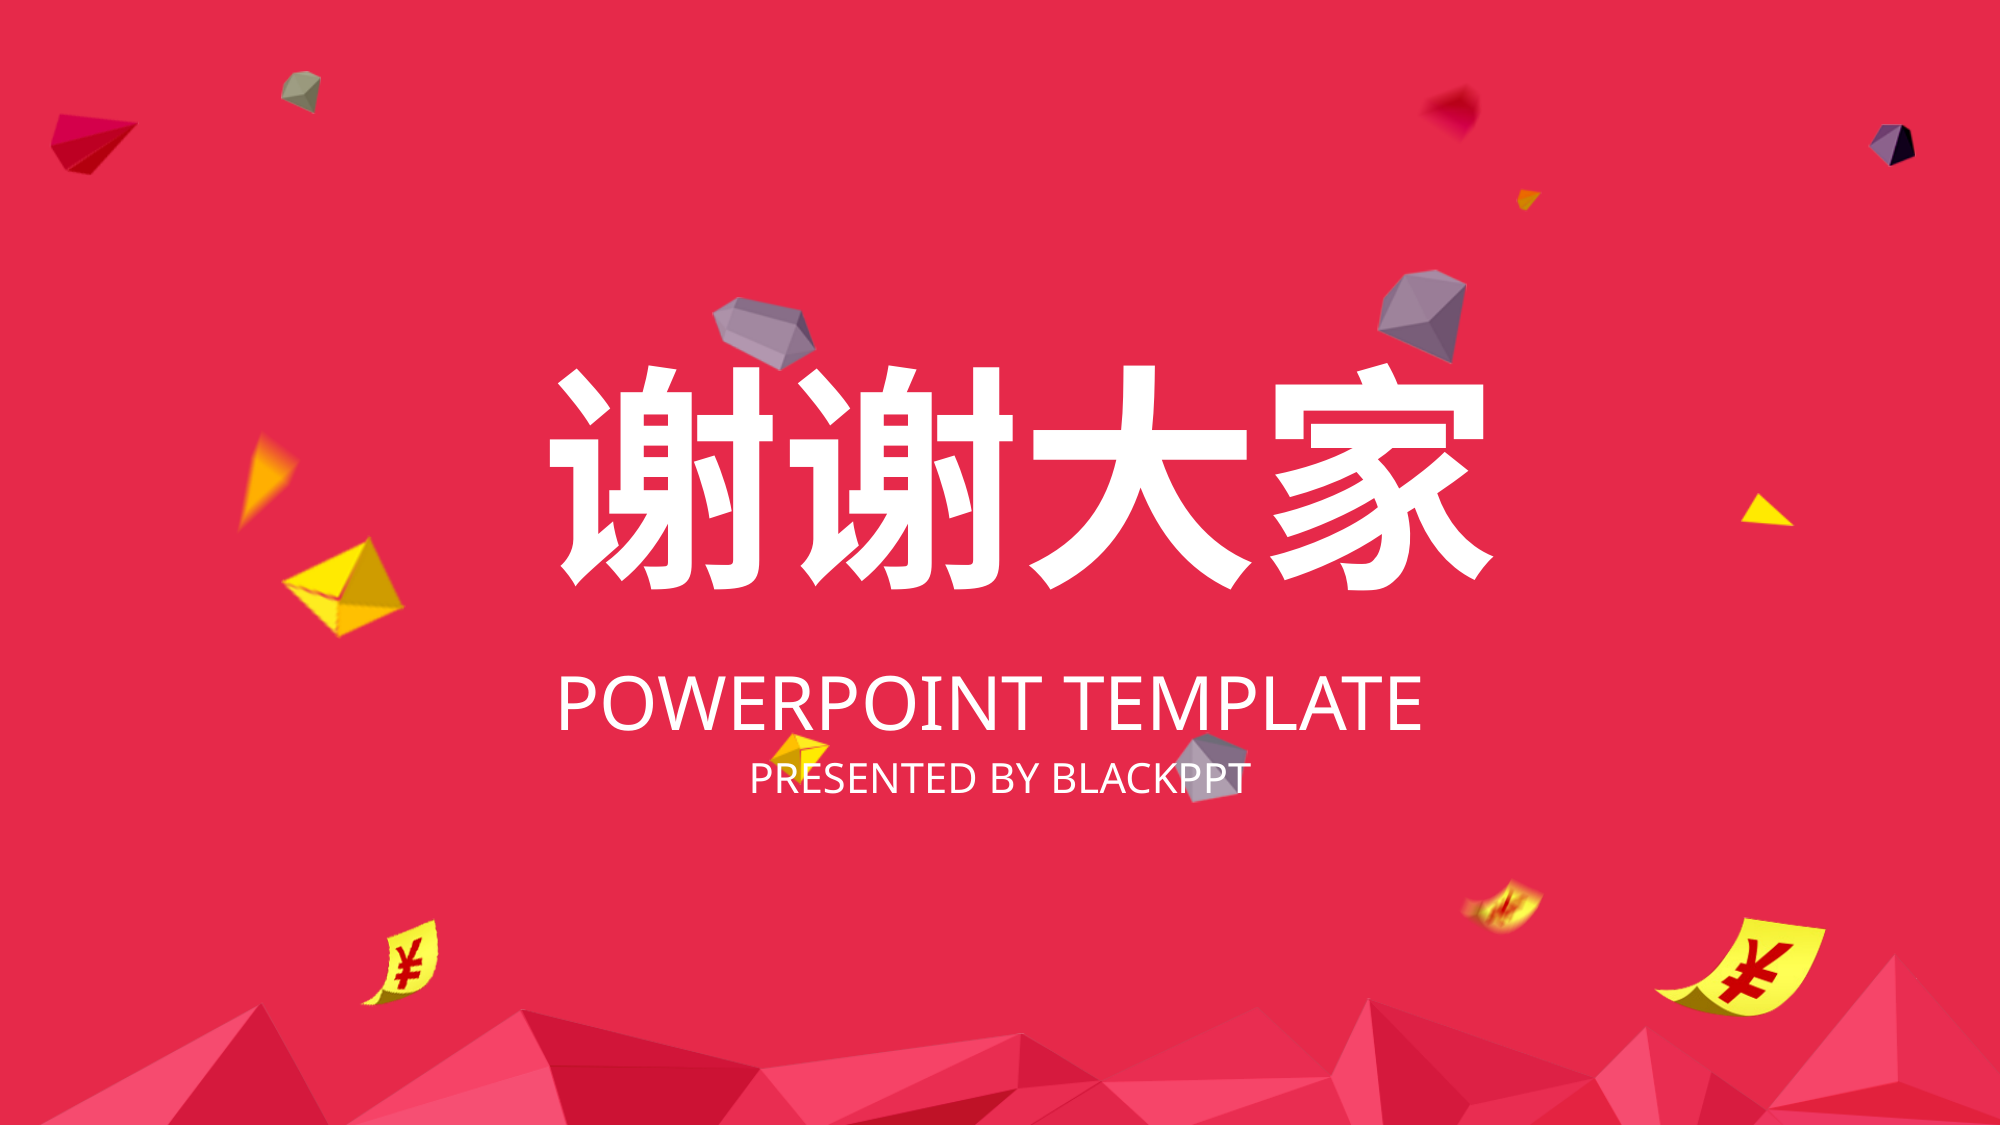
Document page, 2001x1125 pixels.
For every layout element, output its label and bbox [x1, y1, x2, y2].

text_box [351, 322, 1649, 395]
picture [0, 0, 2000, 1125]
